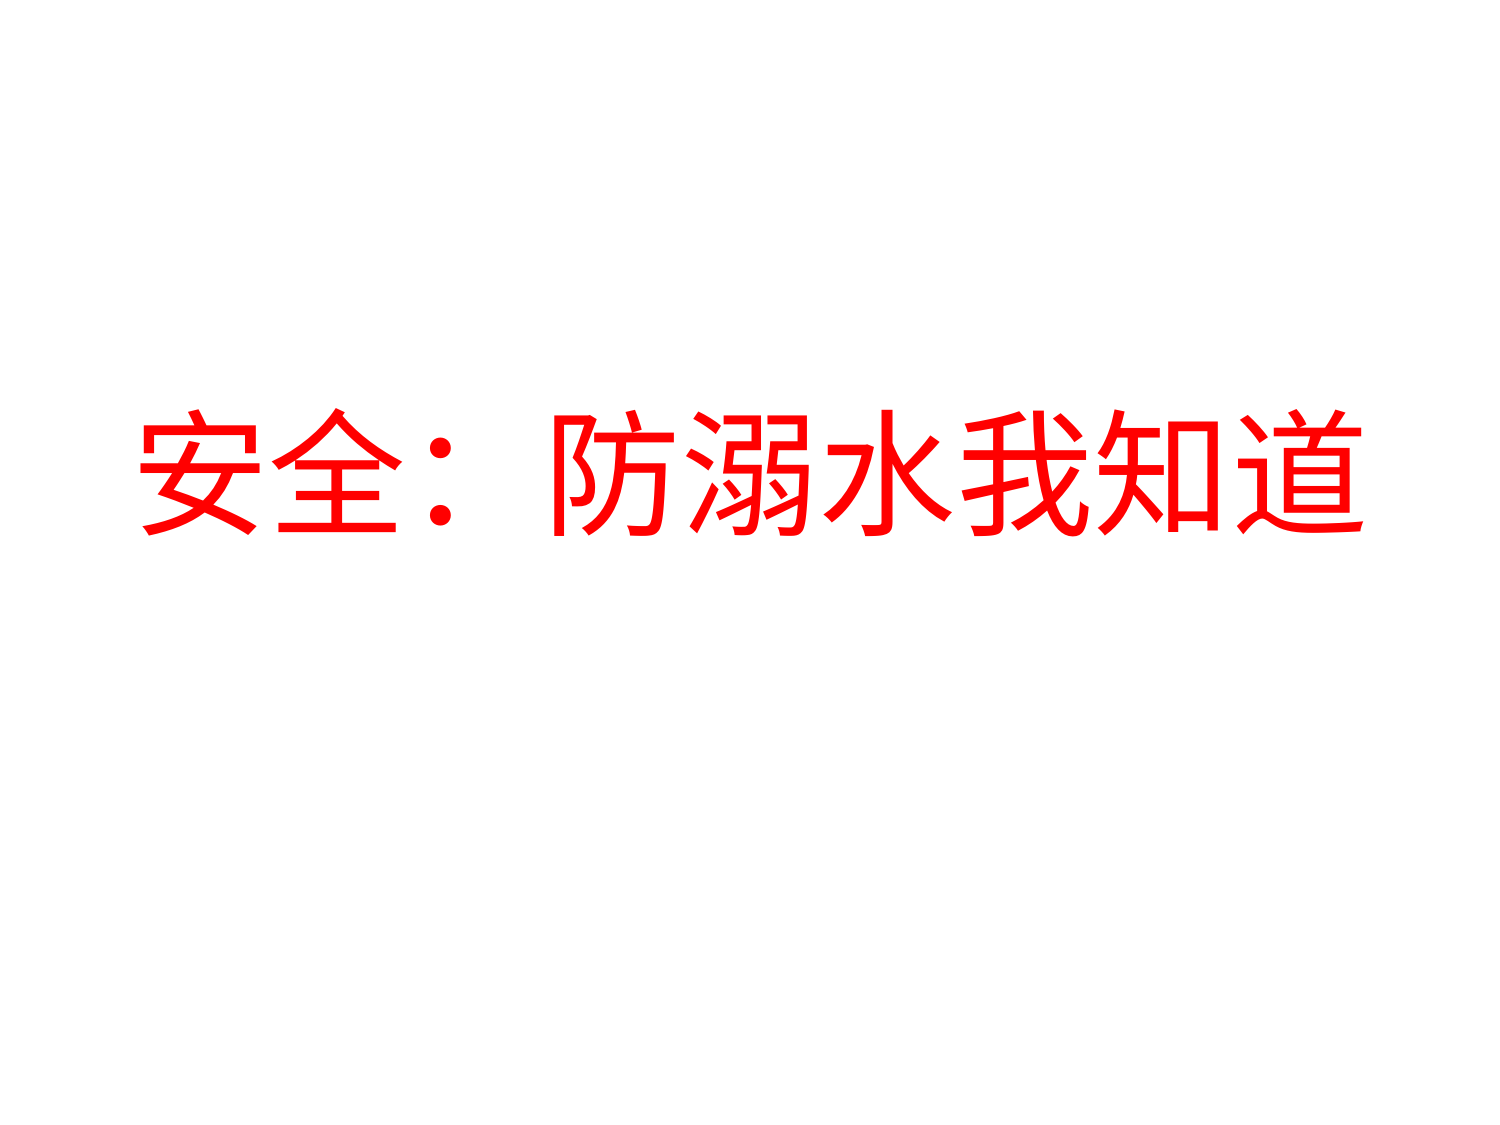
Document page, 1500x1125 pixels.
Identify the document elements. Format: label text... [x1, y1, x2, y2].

title 安全：防溺水我知道 [112, 349, 1388, 591]
